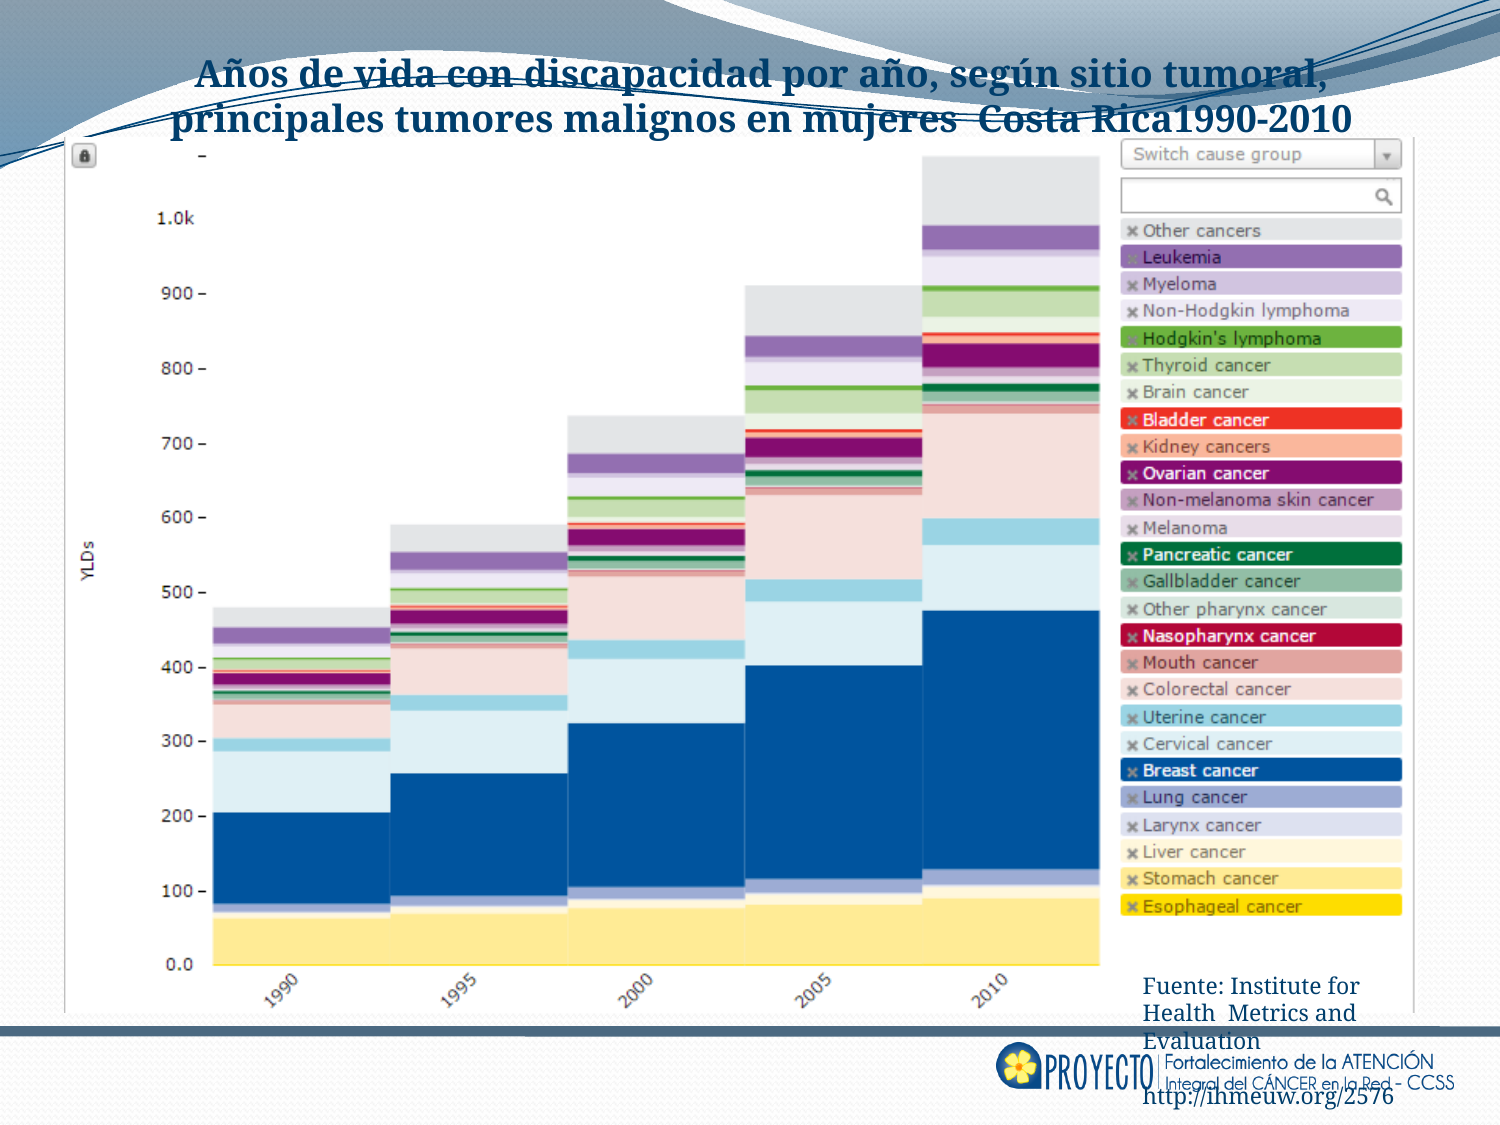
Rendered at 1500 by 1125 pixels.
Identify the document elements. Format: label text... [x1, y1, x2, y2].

picture [1412, 1042, 1454, 1092]
picture [64, 136, 1419, 1013]
text_box Fuente: Institute for Health Metrics and Evaluation http://ihmeuw.org/2576 [1128, 1024, 1412, 1117]
picture [996, 1042, 1128, 1092]
text_box Años de vida con discapacidad por año, según sitio tumoral, principales tumores malignos en mujeres Costa Rica1990-2010 [123, 42, 1400, 136]
